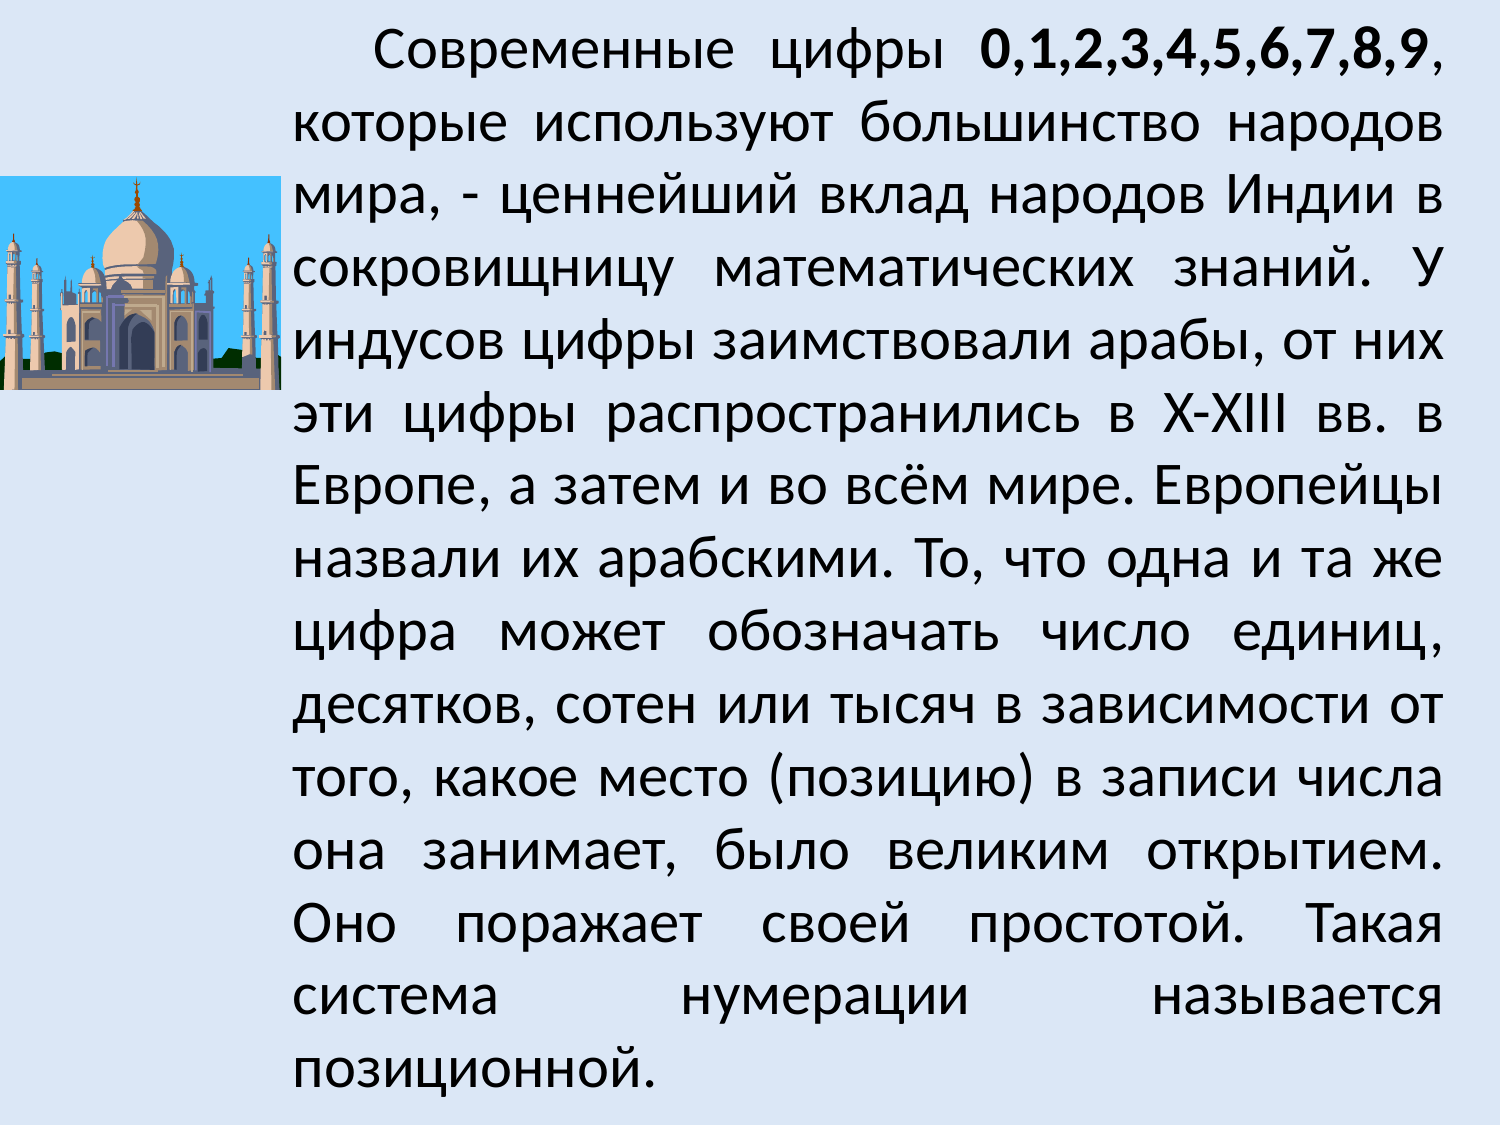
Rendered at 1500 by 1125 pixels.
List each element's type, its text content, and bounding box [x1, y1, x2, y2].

picture [0, 175, 282, 391]
list Современные цифры 0,1,2,3,4,5,6,7,8,9, которые используют большинство народов мира, - ценнейший вклад народов Индии в сокровищницу математических знаний. У индусов цифры заимствовали арабы, от них эти цифры распространились в X-XIII вв. в Европе, а затем и во всём мире. Европейцы назвали их арабскими. То, что одна и та же цифра может обозначать число единиц, десятков, сотен или тысяч в зависимости от того, какое место (позицию) в записи числа она занимает, было великим открытием. Оно поражает своей простотой. Такая система нумерации называется позиционной. [222, 0, 1461, 1125]
